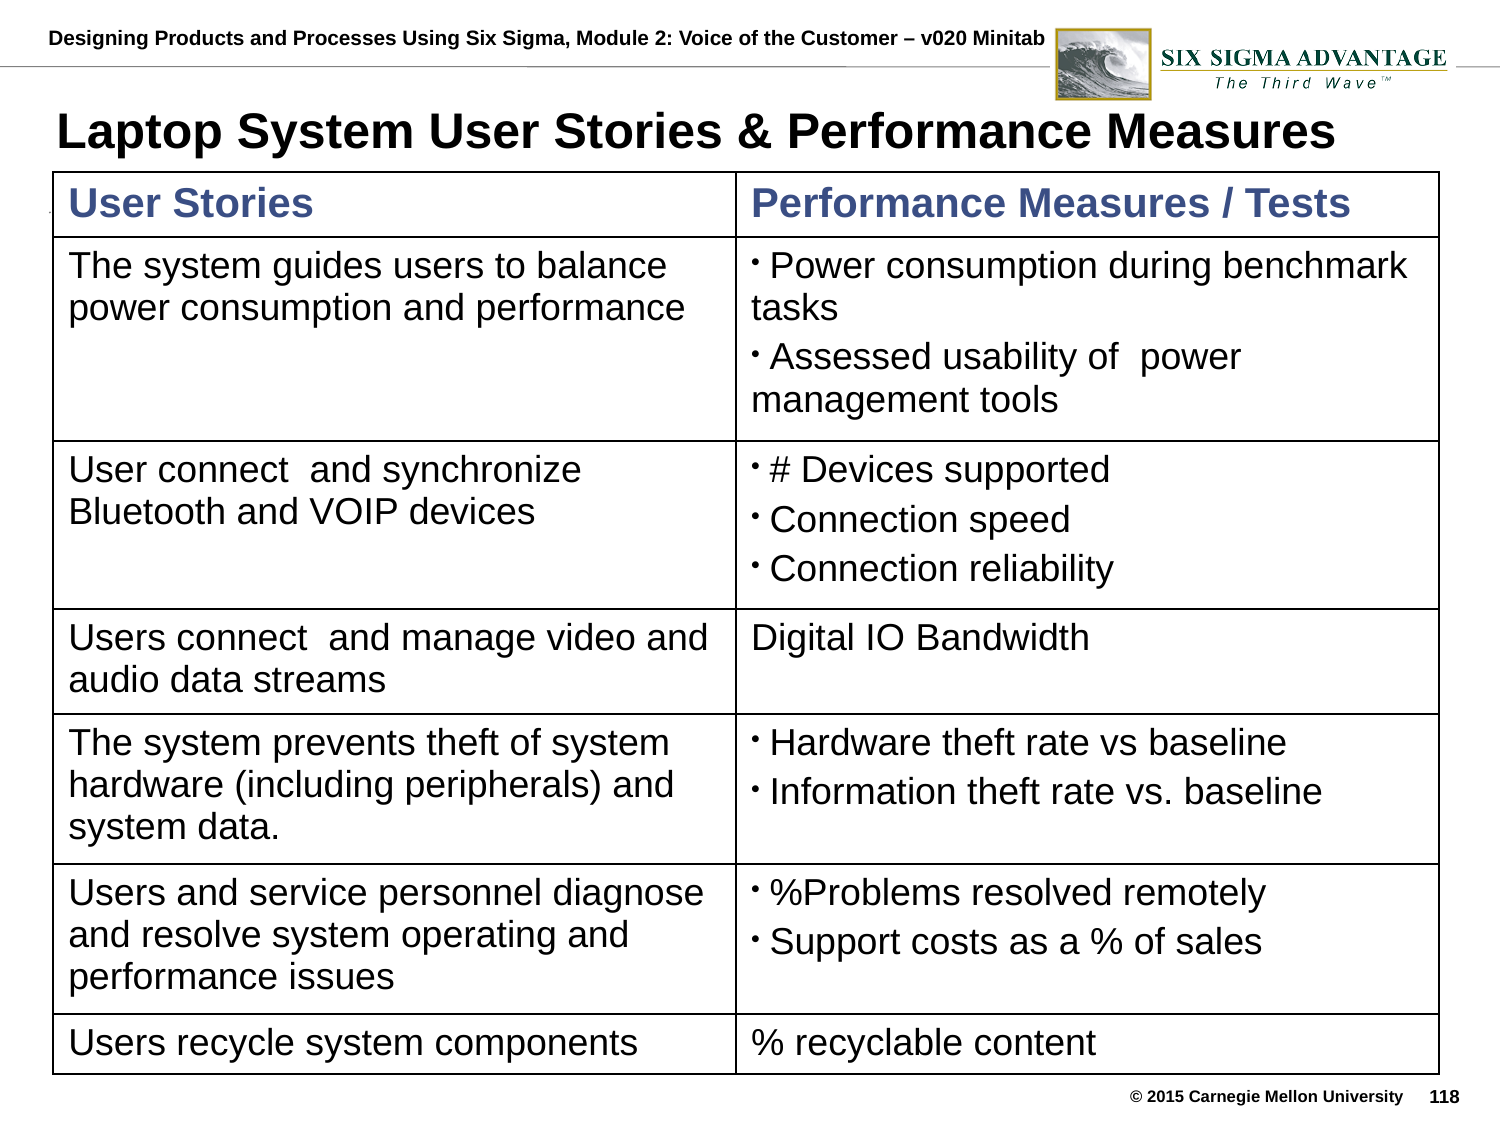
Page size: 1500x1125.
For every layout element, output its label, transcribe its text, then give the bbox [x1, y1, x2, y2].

title Laptop System User Stories & Performance Measures [41, 102, 1472, 166]
table_cell The system prevents theft of system hardware (including peripherals) and system data. [54, 715, 735, 863]
table_cell Hardware theft rate vs baseline Information theft rate vs. baseline [737, 715, 1438, 863]
table_cell Users connect and manage video and audio data streams [54, 610, 735, 713]
table_cell The system guides users to balance power consumption and performance [54, 238, 735, 440]
table_cell Users and service personnel diagnose and resolve system operating and performance issues [54, 865, 735, 1013]
table_cell Users recycle system components [54, 1015, 735, 1073]
picture [1049, 24, 1456, 104]
table_cell %Problems resolved remotely Support costs as a % of sales [737, 865, 1438, 1013]
table_header User Stories [54, 173, 735, 236]
table_cell Power consumption during benchmark tasks Assessed usability of power management tools [737, 238, 1438, 440]
table_cell Digital IO Bandwidth [737, 610, 1438, 713]
table_cell # Devices supported Connection speed Connection reliability [737, 442, 1438, 608]
table_header Performance Measures / Tests [737, 173, 1438, 236]
table_cell User connect and synchronize Bluetooth and VOIP devices [54, 442, 735, 608]
table_cell % recyclable content [737, 1015, 1438, 1073]
